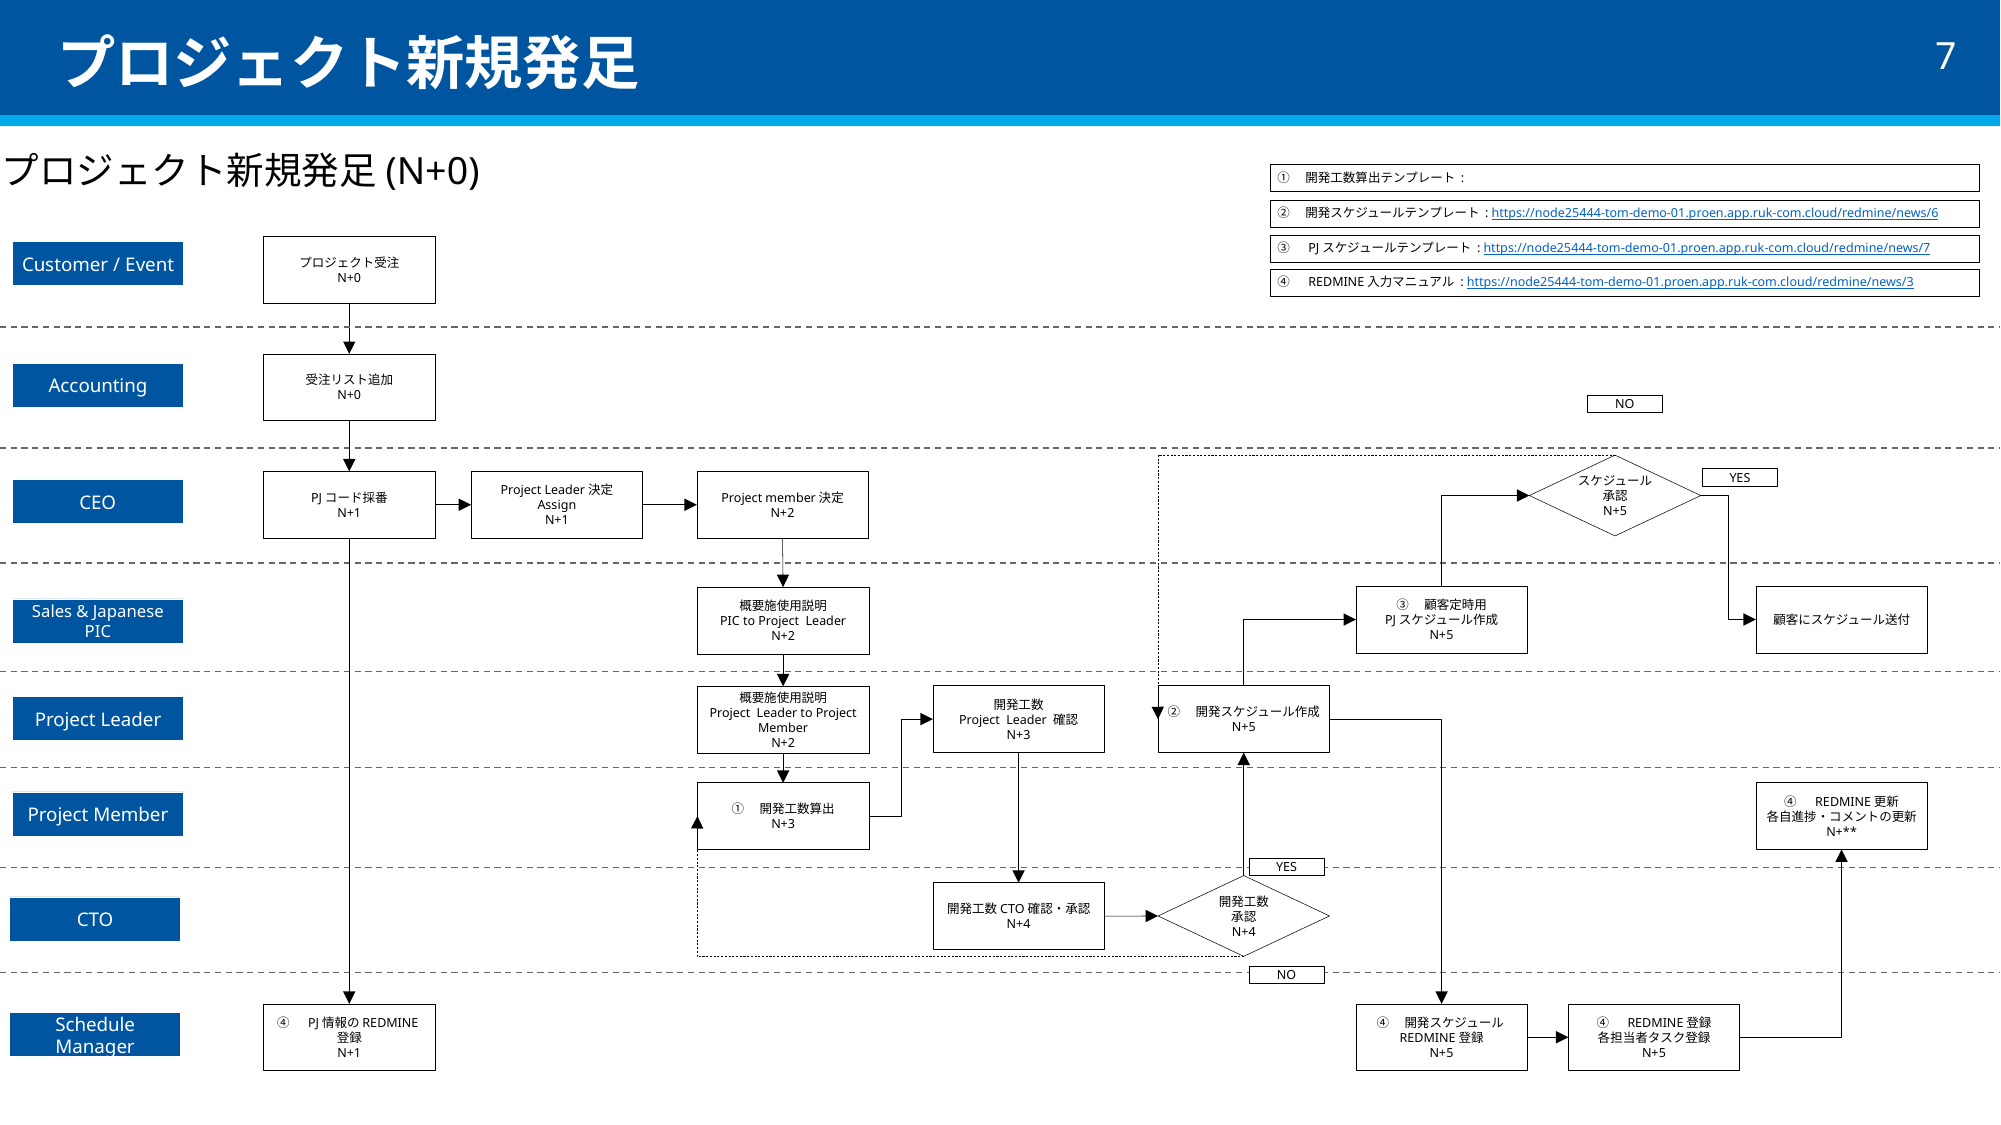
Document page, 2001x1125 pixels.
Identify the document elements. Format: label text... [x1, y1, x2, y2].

text_box 開発工数CTO確認・承認 N+4 [1041, 882, 1105, 950]
text_box 顧客にスケジュール送付 [1755, 586, 1928, 653]
text_box ④ PJ情報のREDMINE登録 N+1 [263, 1003, 435, 1071]
text_box ③ 顧客定時用 PJスケジュール作成 N+5 [1519, 586, 1528, 653]
text_box 開発工数 承認 N+4 [1158, 875, 1329, 957]
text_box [1739, 849, 1842, 1038]
text_box Accounting [12, 363, 184, 408]
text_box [1254, 358, 1519, 816]
text_box プロジェクト新規発足(N+0) [0, 139, 495, 245]
text_box Schedule Manager [9, 1012, 181, 1057]
text_box YES [1249, 857, 1324, 867]
text_box NO [1249, 965, 1324, 972]
text_box プロジェクト受注 N+0 [263, 236, 435, 304]
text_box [868, 719, 900, 817]
text_box ② 開発スケジュールテンプレート : https://node25444-tom-demo-01.proen.app.ruk-com.cloud/redmine/news/6 [1269, 199, 1980, 228]
text_box Project member決定 N+2 [696, 471, 869, 539]
text_box ④ REDMINE更新 各自進捗・コメントの更新 N+** [1755, 782, 1928, 850]
text_box スケジュール 承認 N+5 [1530, 455, 1700, 536]
text_box NO [1587, 394, 1663, 413]
text_box 概要施使用説明 PIC to Project Leader N+2 [697, 587, 869, 654]
text_box Customer / Event [12, 241, 184, 286]
text_box YES [1702, 468, 1778, 487]
text_box NO [1249, 973, 1324, 984]
text_box CEO [12, 479, 184, 524]
text_box Project Member [12, 791, 184, 836]
text_box 概要施使用説明 Project Leader to Project Member N+2 [697, 686, 869, 754]
text_box ④ REDMINE入力マニュアル : https://node25444-tom-demo-01.proen.app.ruk-com.cloud/redmine/news/3 [1269, 268, 1980, 297]
text_box CTO [9, 896, 181, 941]
text_box Project Leader [12, 696, 184, 741]
text_box ② 開発スケジュール作成 N+5 [1158, 685, 1254, 753]
text_box Project Leader決定 Assign N+1 [471, 471, 643, 539]
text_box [1329, 816, 1442, 1004]
text_box PJコード採番 N+1 [263, 471, 435, 539]
text_box YES [1249, 868, 1324, 876]
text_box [1519, 496, 1531, 585]
title プロジェクト新規発足 [42, 17, 1768, 97]
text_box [1700, 495, 1756, 620]
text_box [900, 613, 1041, 1125]
text_box Sales & Japanese PIC [12, 598, 184, 643]
text_box 受注リスト追加 N+0 [263, 353, 435, 421]
text_box ① 開発工数算出 N+3 [697, 782, 869, 850]
text_box ④ 開発スケジュールREDMINE登録 N+5 [1355, 1003, 1528, 1071]
text_box ③ PJスケジュールテンプレート : https://node25444-tom-demo-01.proen.app.ruk-com.cloud/redmine/news/7 [1269, 235, 1980, 263]
text_box ① 開発工数算出テンプレート : [1269, 164, 1980, 192]
text_box 開発工数 Project Leader 確認 N+3 [1041, 685, 1105, 753]
text_box ④ REDMINE登録 各担当者タスク登録 N+5 [1568, 1003, 1740, 1071]
